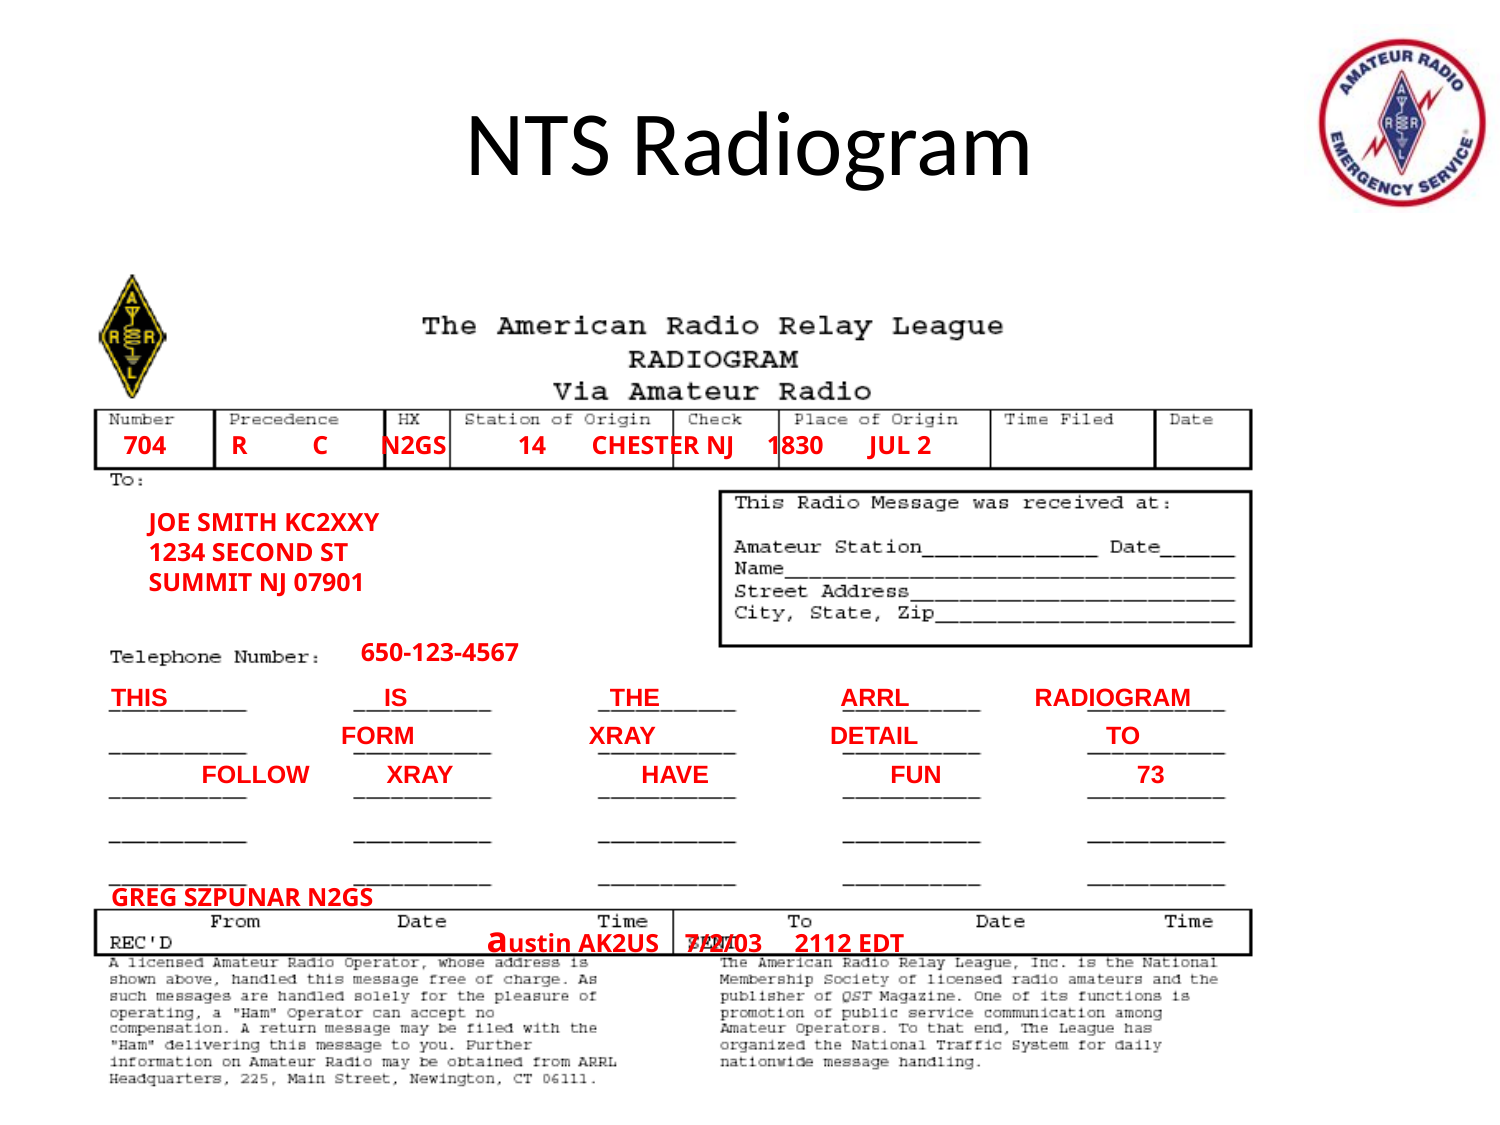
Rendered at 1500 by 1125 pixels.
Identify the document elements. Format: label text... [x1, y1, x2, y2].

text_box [46, 264, 1383, 1114]
picture [1304, 24, 1500, 213]
title NTS Radiogram [75, 45, 1425, 233]
